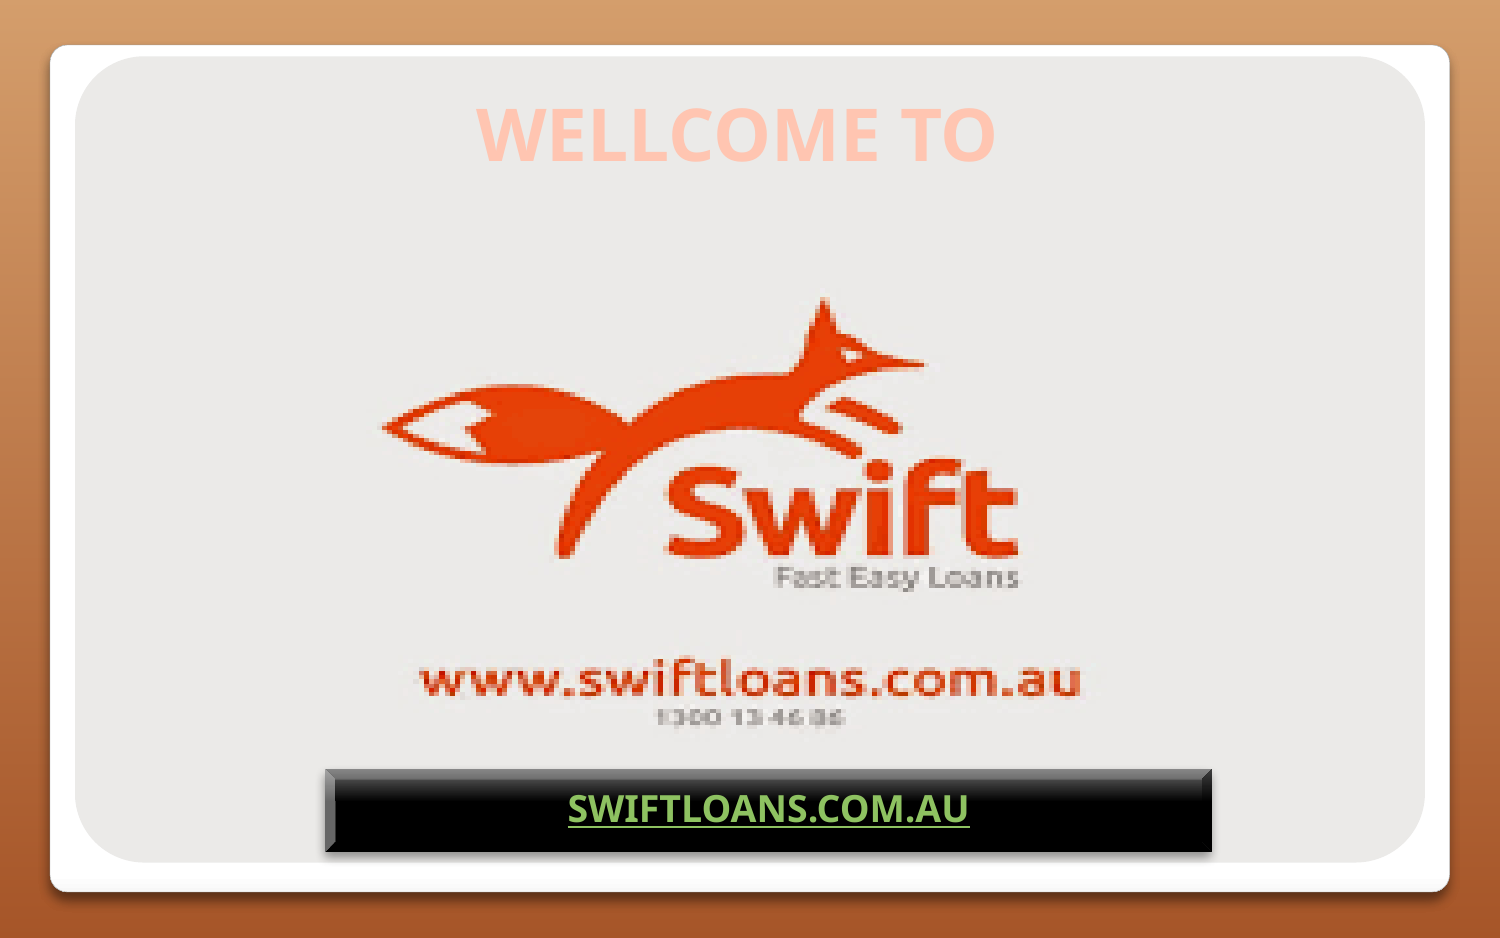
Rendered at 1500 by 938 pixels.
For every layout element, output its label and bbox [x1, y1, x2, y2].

picture [74, 56, 1426, 863]
